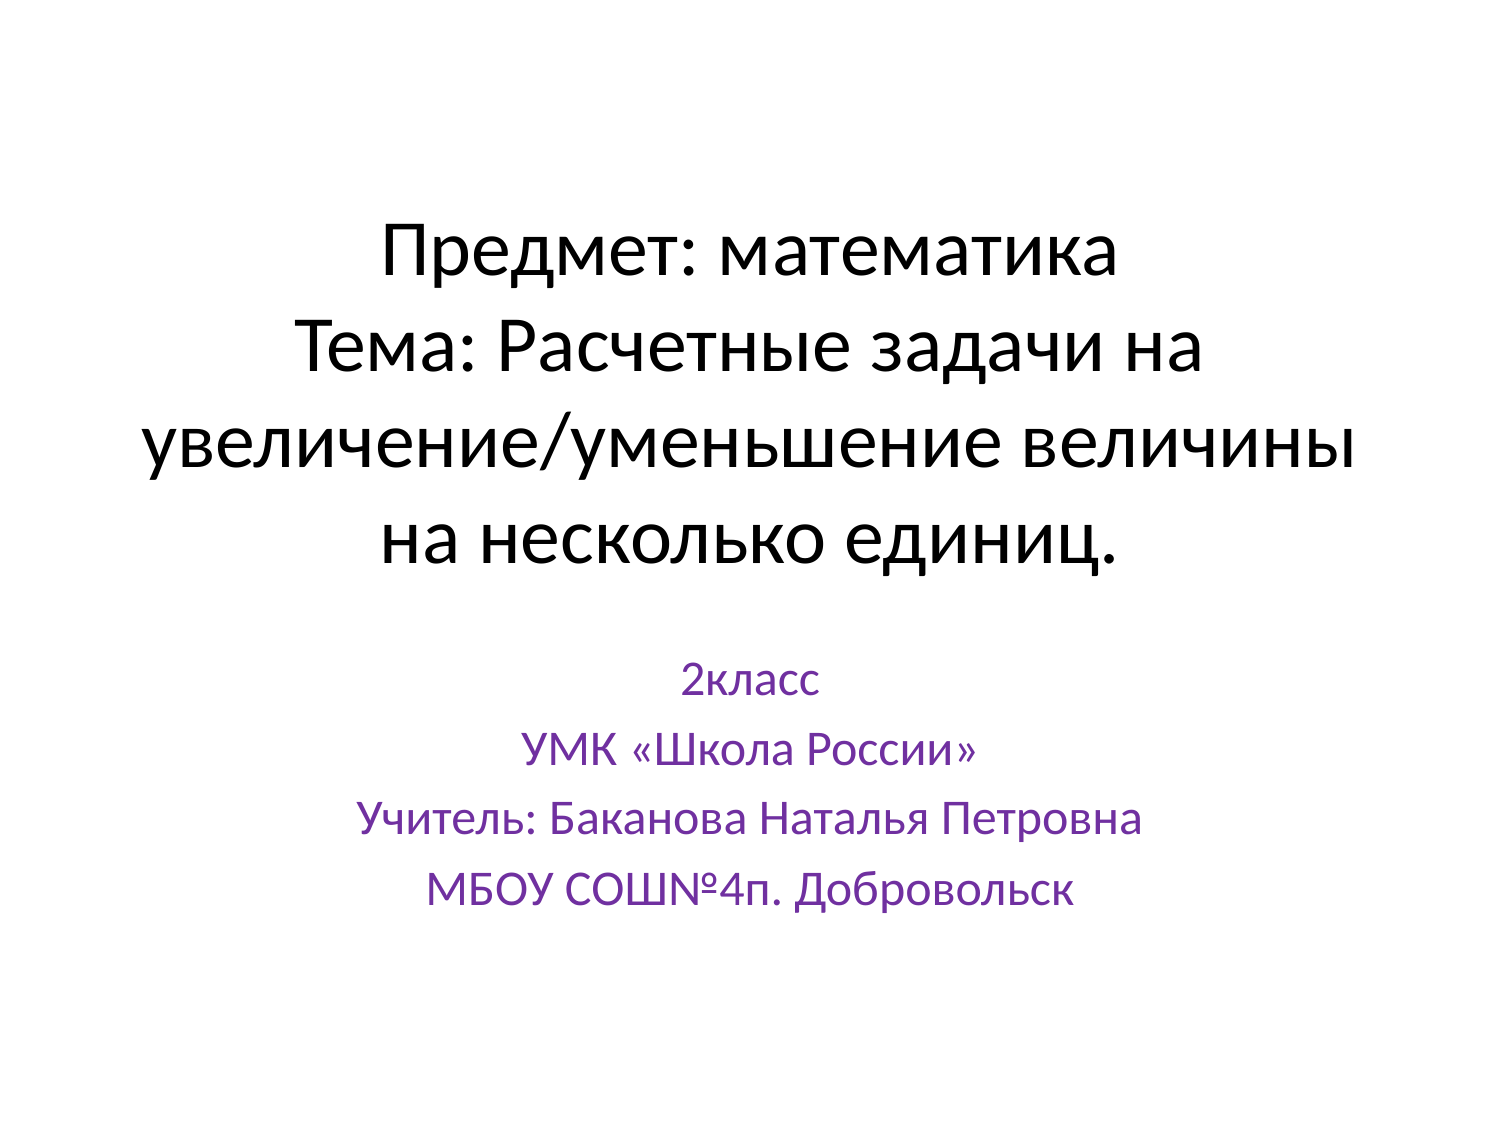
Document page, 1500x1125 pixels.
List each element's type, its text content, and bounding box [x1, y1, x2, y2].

title Предмет: математика Тема: Расчетные задачи на увеличение/уменьшение величины на несколько единиц. [112, 184, 1388, 591]
subtitle 2класс УМК «Школа России» Учитель: Баканова Наталья Петровна МБОУ СОШ№4п. Добровольск [225, 637, 1275, 925]
